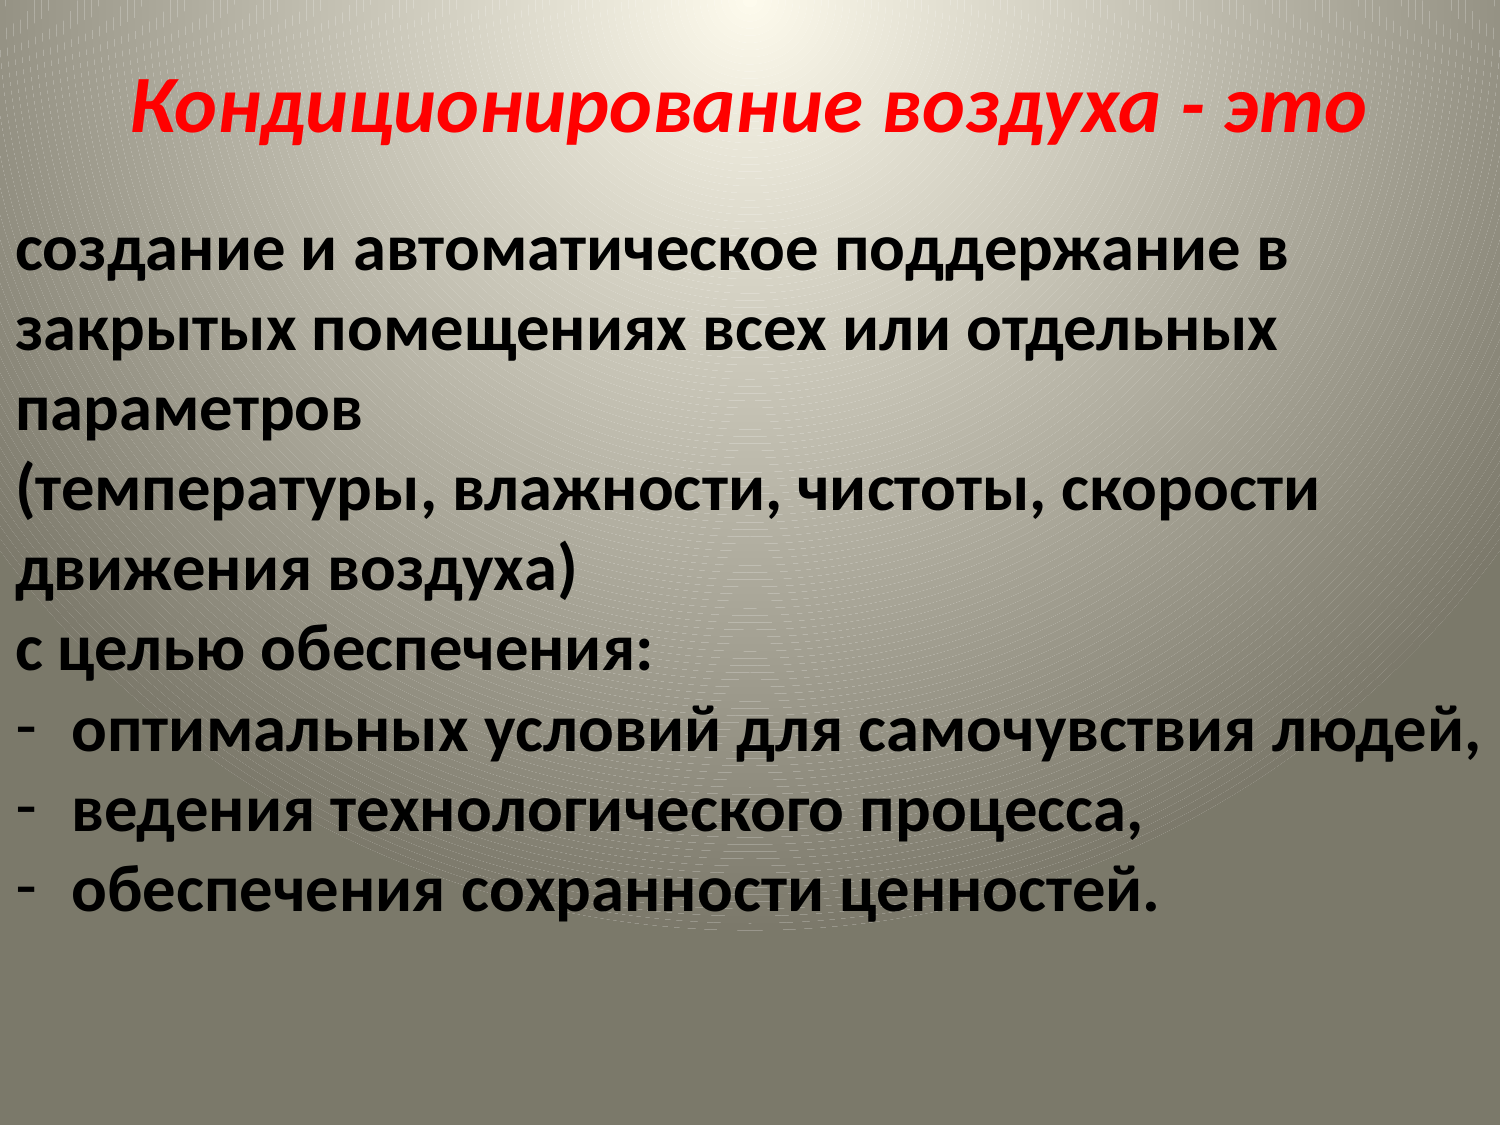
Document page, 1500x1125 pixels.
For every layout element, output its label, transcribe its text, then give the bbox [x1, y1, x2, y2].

title Кондиционирование воздуха - это [0, 42, 1500, 157]
list создание и автоматическое поддержание в закрытых помещениях всех или отдельных параметров (температуры, влажности, чистоты, скорости движения воздуха) с целью обеспечения: оптимальных условий для самочувствия людей, ведения технологического процесса, обеспечения сохранности ценностей. [0, 196, 1500, 1083]
